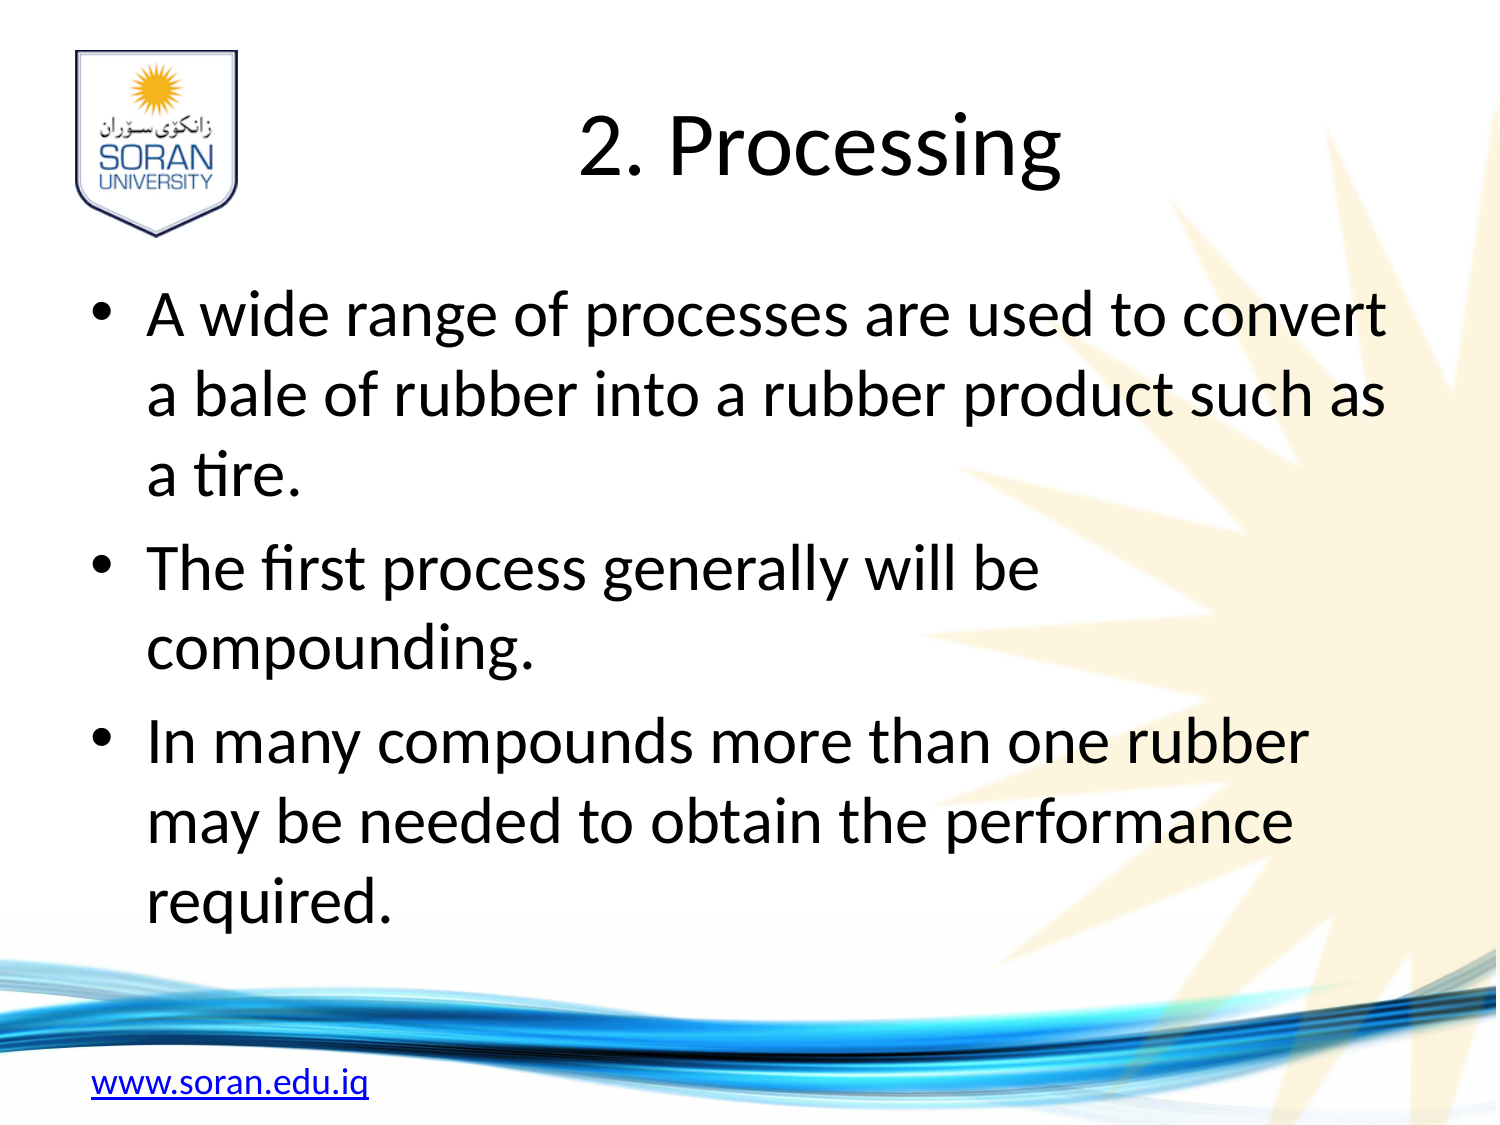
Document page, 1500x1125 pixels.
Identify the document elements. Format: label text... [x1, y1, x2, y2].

list A wide range of processes are used to convert a bale of rubber into a rubber product such as a tire. The first process generally will be compounding. In many compounds more than one rubber may be needed to obtain the performance required. [75, 262, 1425, 1005]
picture [75, 233, 238, 238]
picture [0, 99, 1500, 1125]
title 2. Processing [75, 45, 1425, 233]
